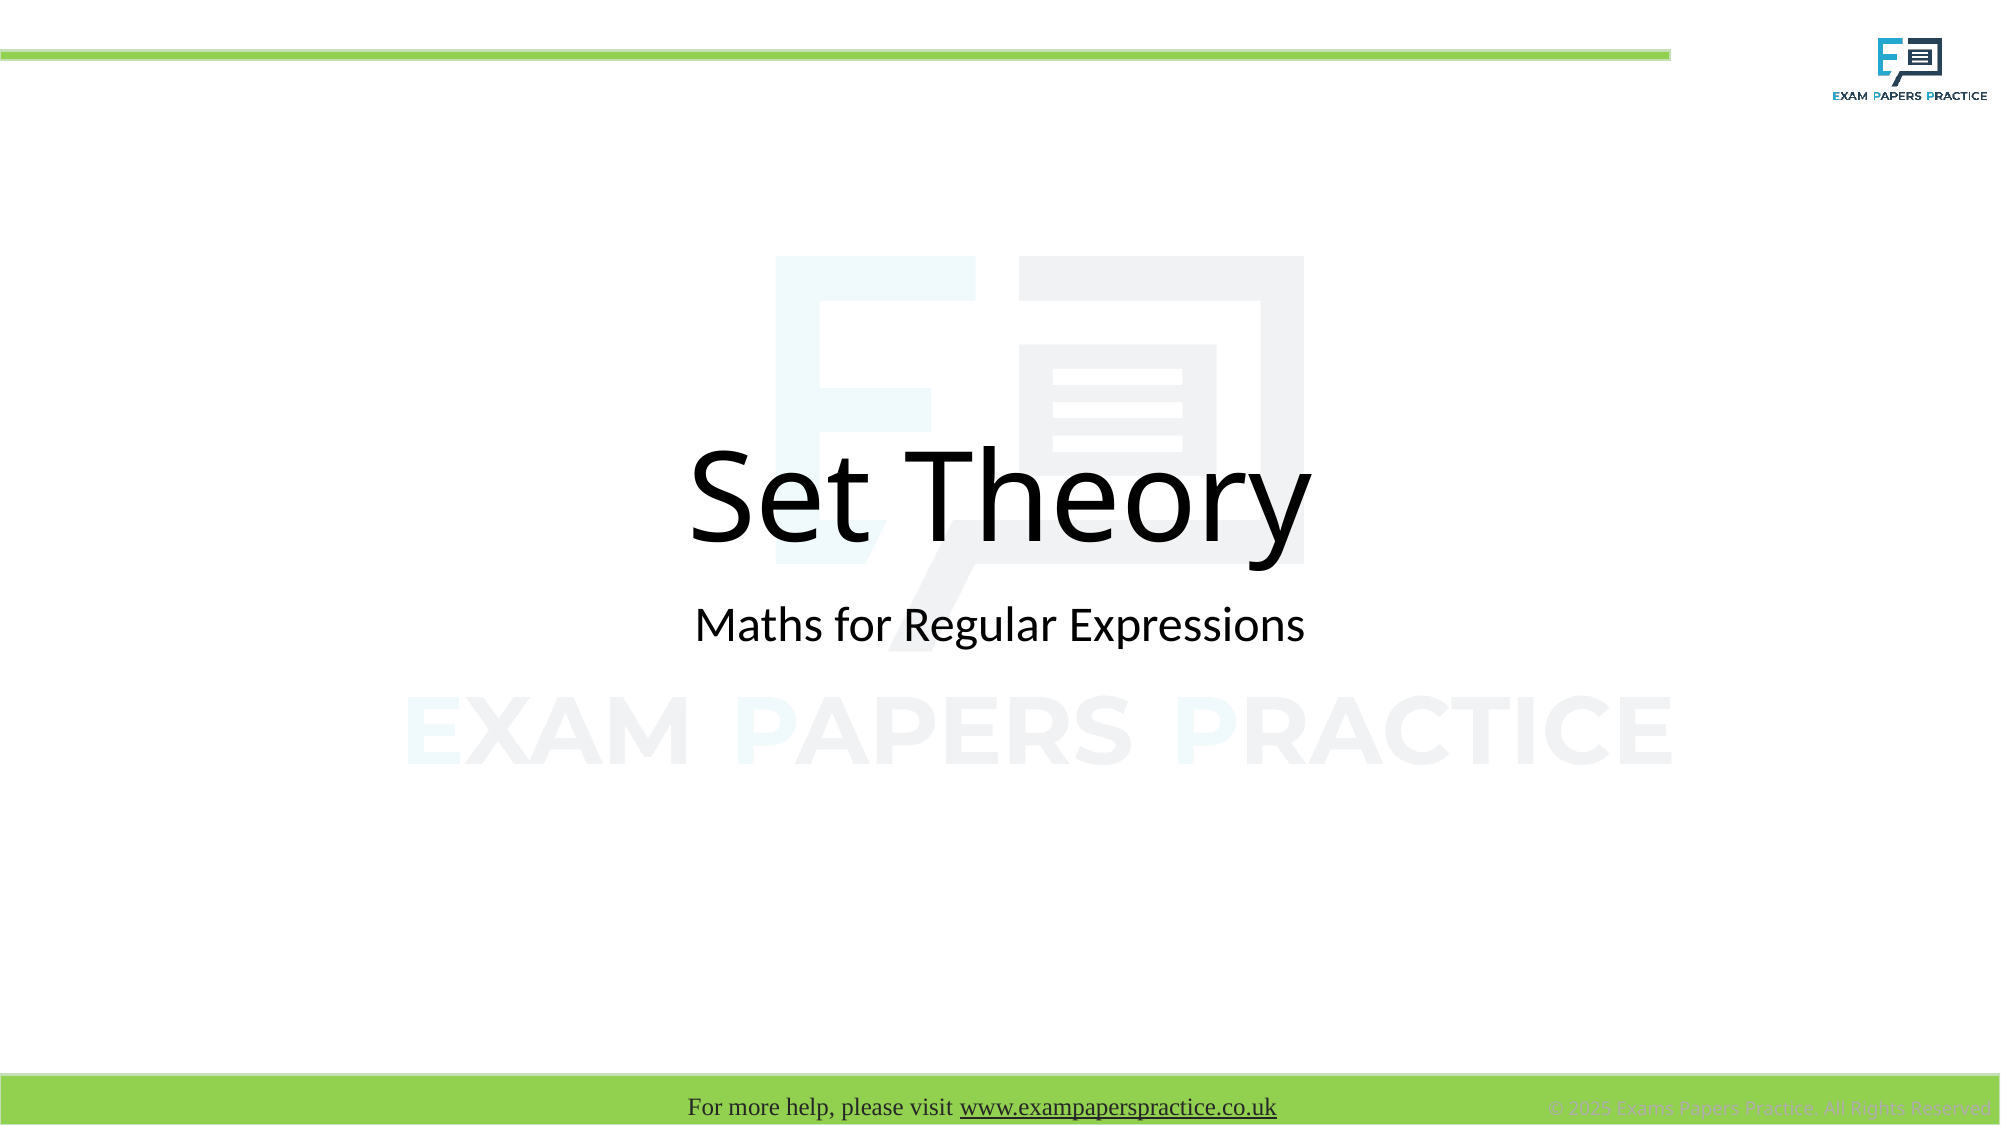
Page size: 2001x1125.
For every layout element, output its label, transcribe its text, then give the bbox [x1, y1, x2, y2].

title Set Theory [249, 184, 1750, 576]
subtitle Maths for Regular Expressions [249, 590, 1750, 863]
